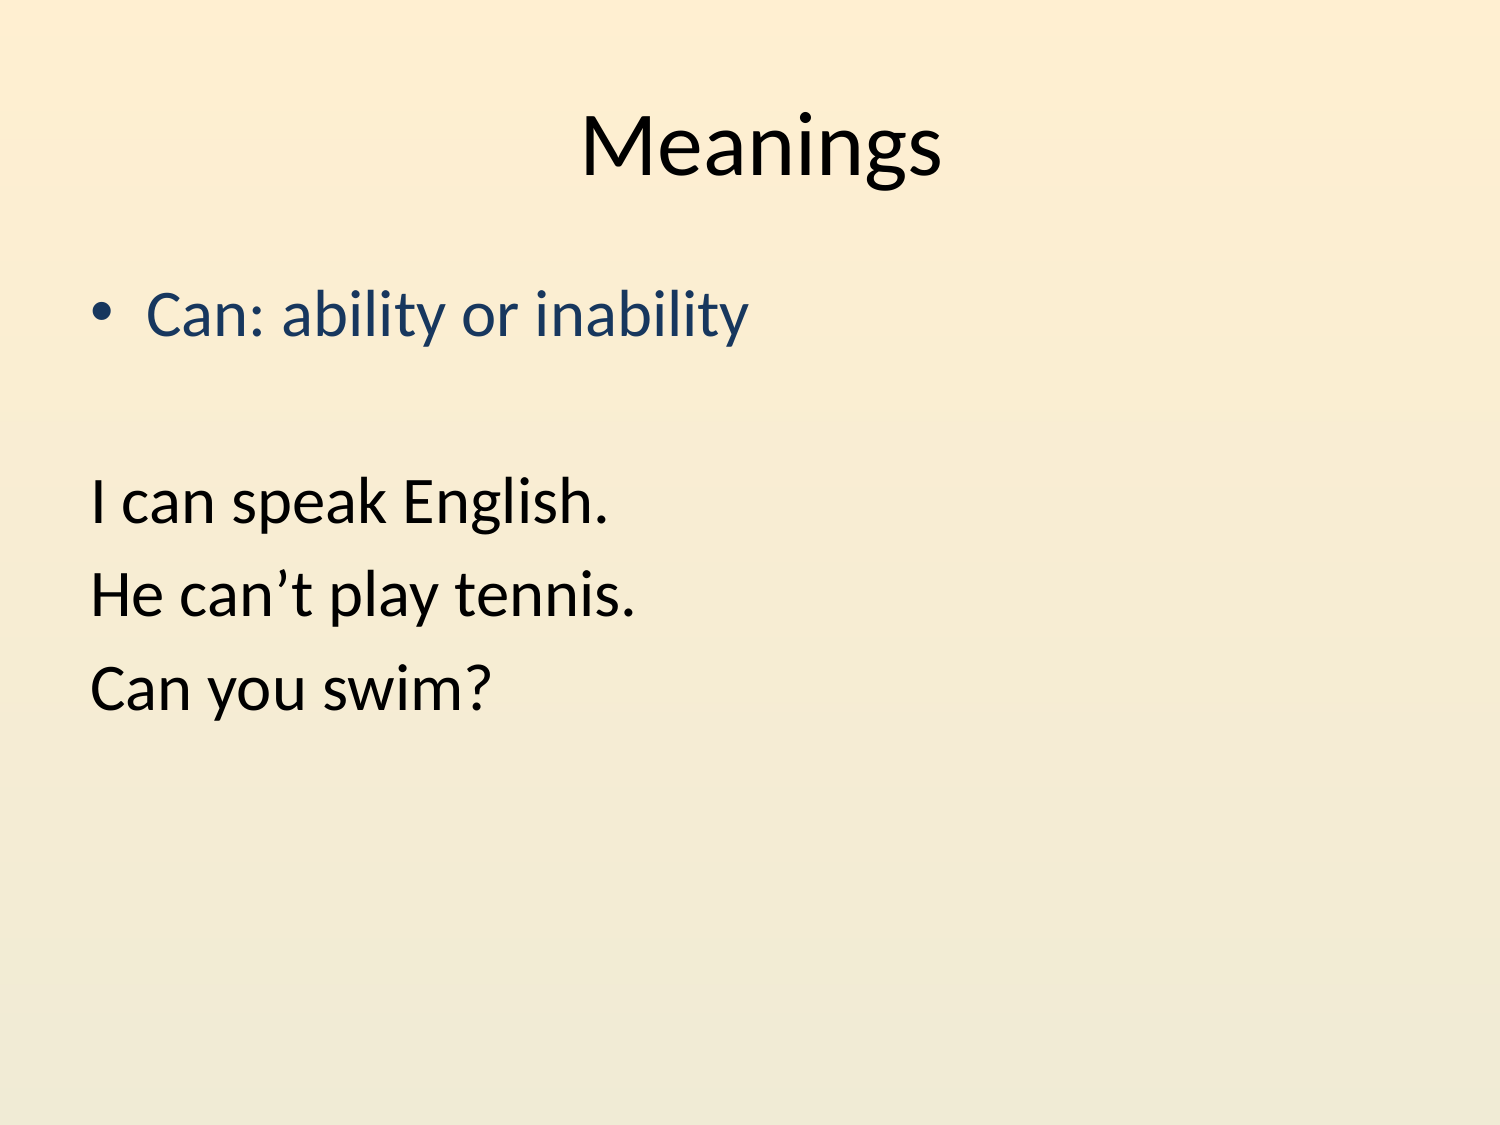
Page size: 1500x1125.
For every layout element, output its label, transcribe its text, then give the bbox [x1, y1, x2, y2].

title Meanings [75, 45, 1425, 233]
list Can: ability or inability I can speak English. He can’t play tennis. Can you swim? [75, 262, 1425, 1005]
